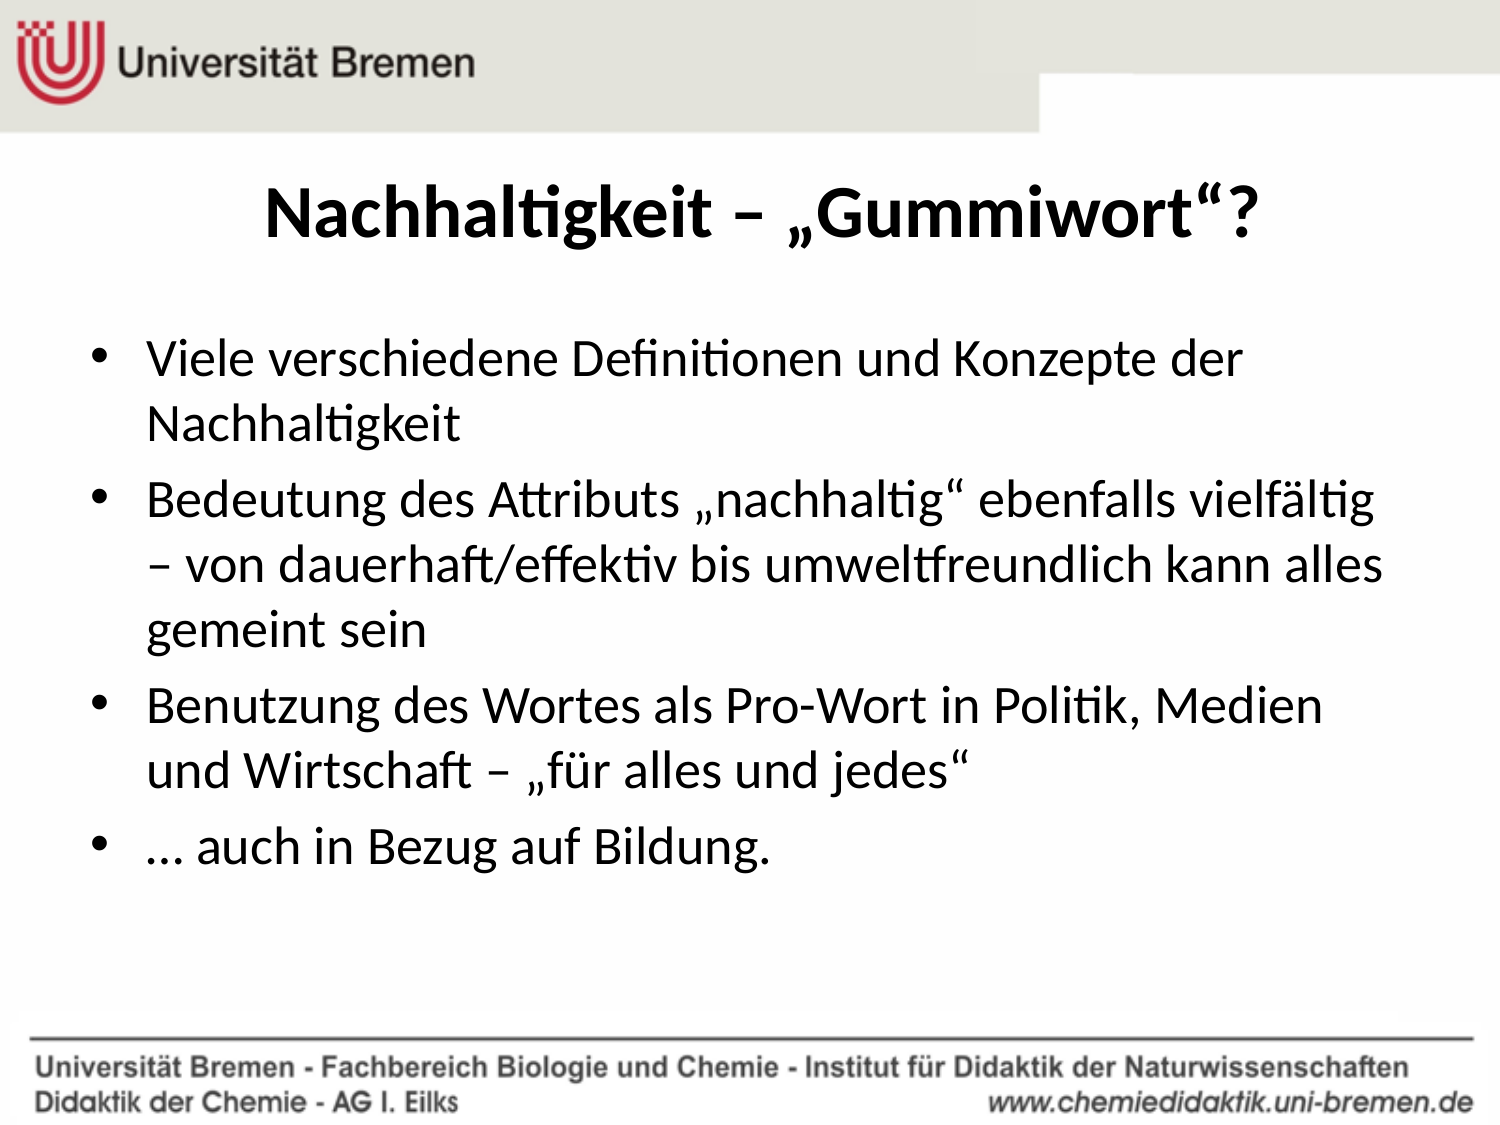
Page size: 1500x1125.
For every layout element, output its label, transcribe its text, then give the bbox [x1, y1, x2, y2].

picture [0, 0, 1500, 1125]
list Viele verschiedene Definitionen und Konzepte der Nachhaltigkeit Bedeutung des Attributs „nachhaltig“ ebenfalls vielfältig – von dauerhaft/effektiv bis umweltfreundlich kann alles gemeint sein Benutzung des Wortes als Pro-Wort in Politik, Medien und Wirtschaft – „für alles und jedes“ … auch in Bezug auf Bildung. [75, 314, 1425, 1005]
title Nachhaltigkeit – „Gummiwort“? [88, 113, 1439, 302]
